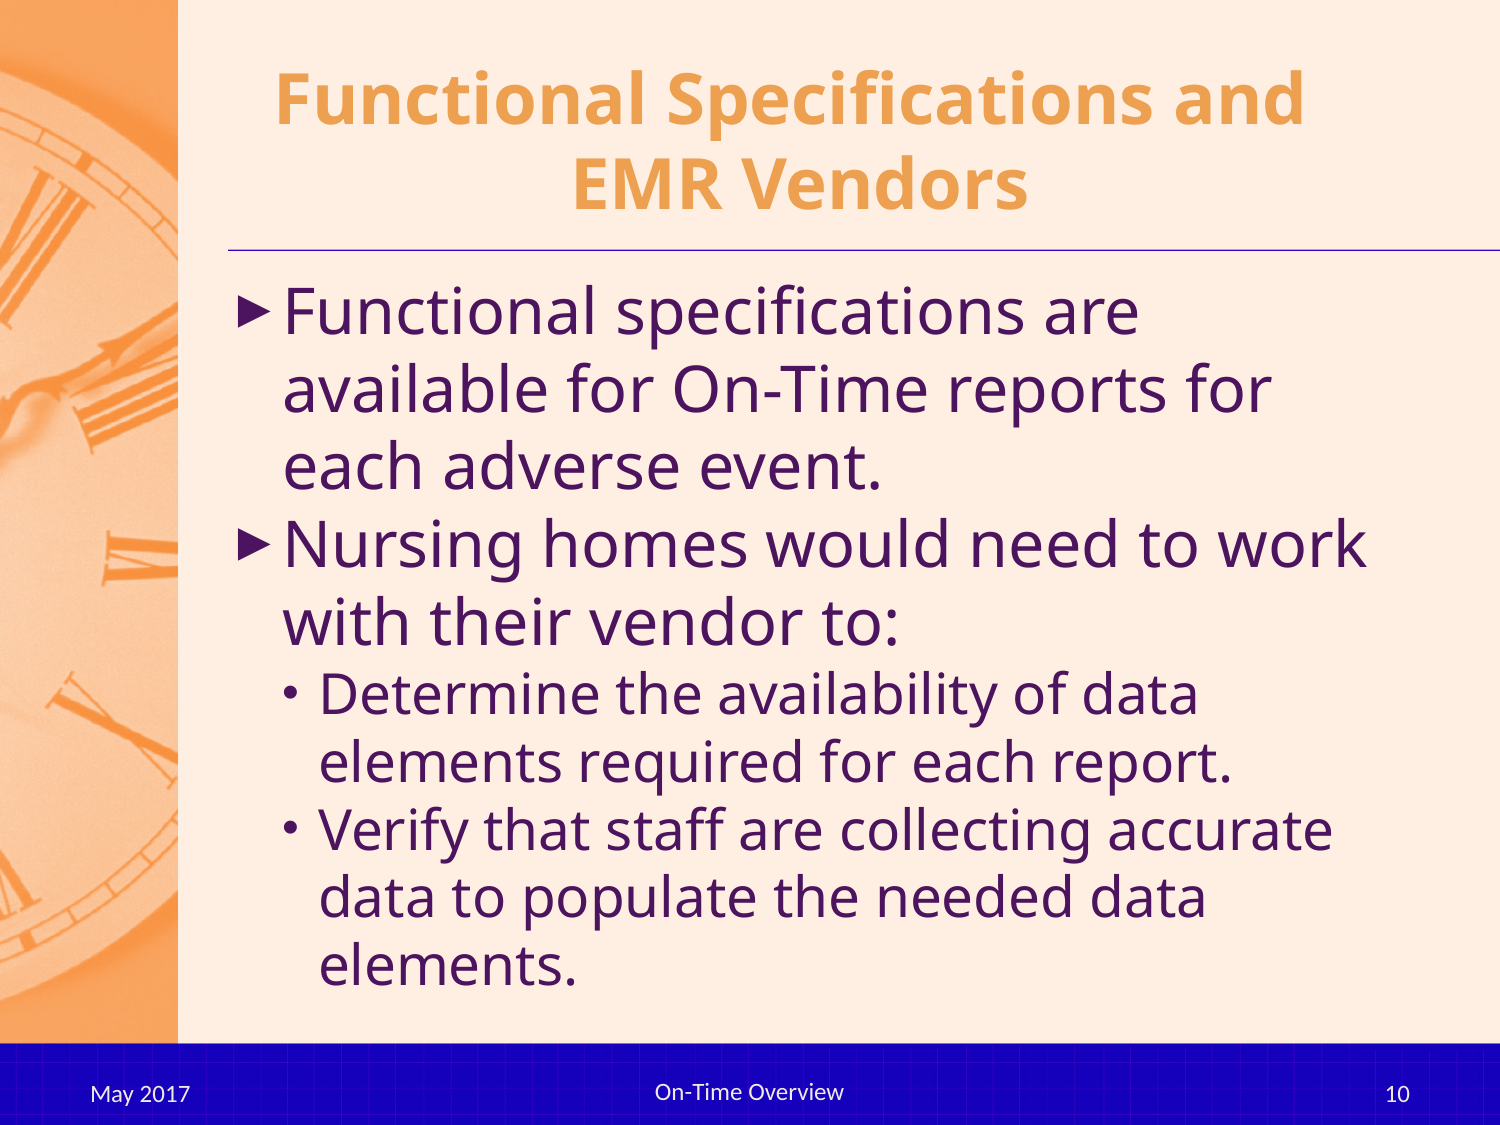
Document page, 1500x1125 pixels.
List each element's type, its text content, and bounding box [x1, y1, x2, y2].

picture [0, 0, 1500, 1125]
footer On-Time Overview [512, 1060, 988, 1121]
title Functional Specifications and EMR Vendors [174, 45, 1425, 233]
slide_number 10 [1074, 1062, 1425, 1122]
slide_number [75, 1062, 425, 1122]
list Functional specifications are available for On-Time reports for each adverse event. Nursing homes would need to work with their vendor to: Determine the availability of data elements required for each report. Verify that staff are collecting accurate data to populate the needed data elements. [212, 262, 1425, 1005]
